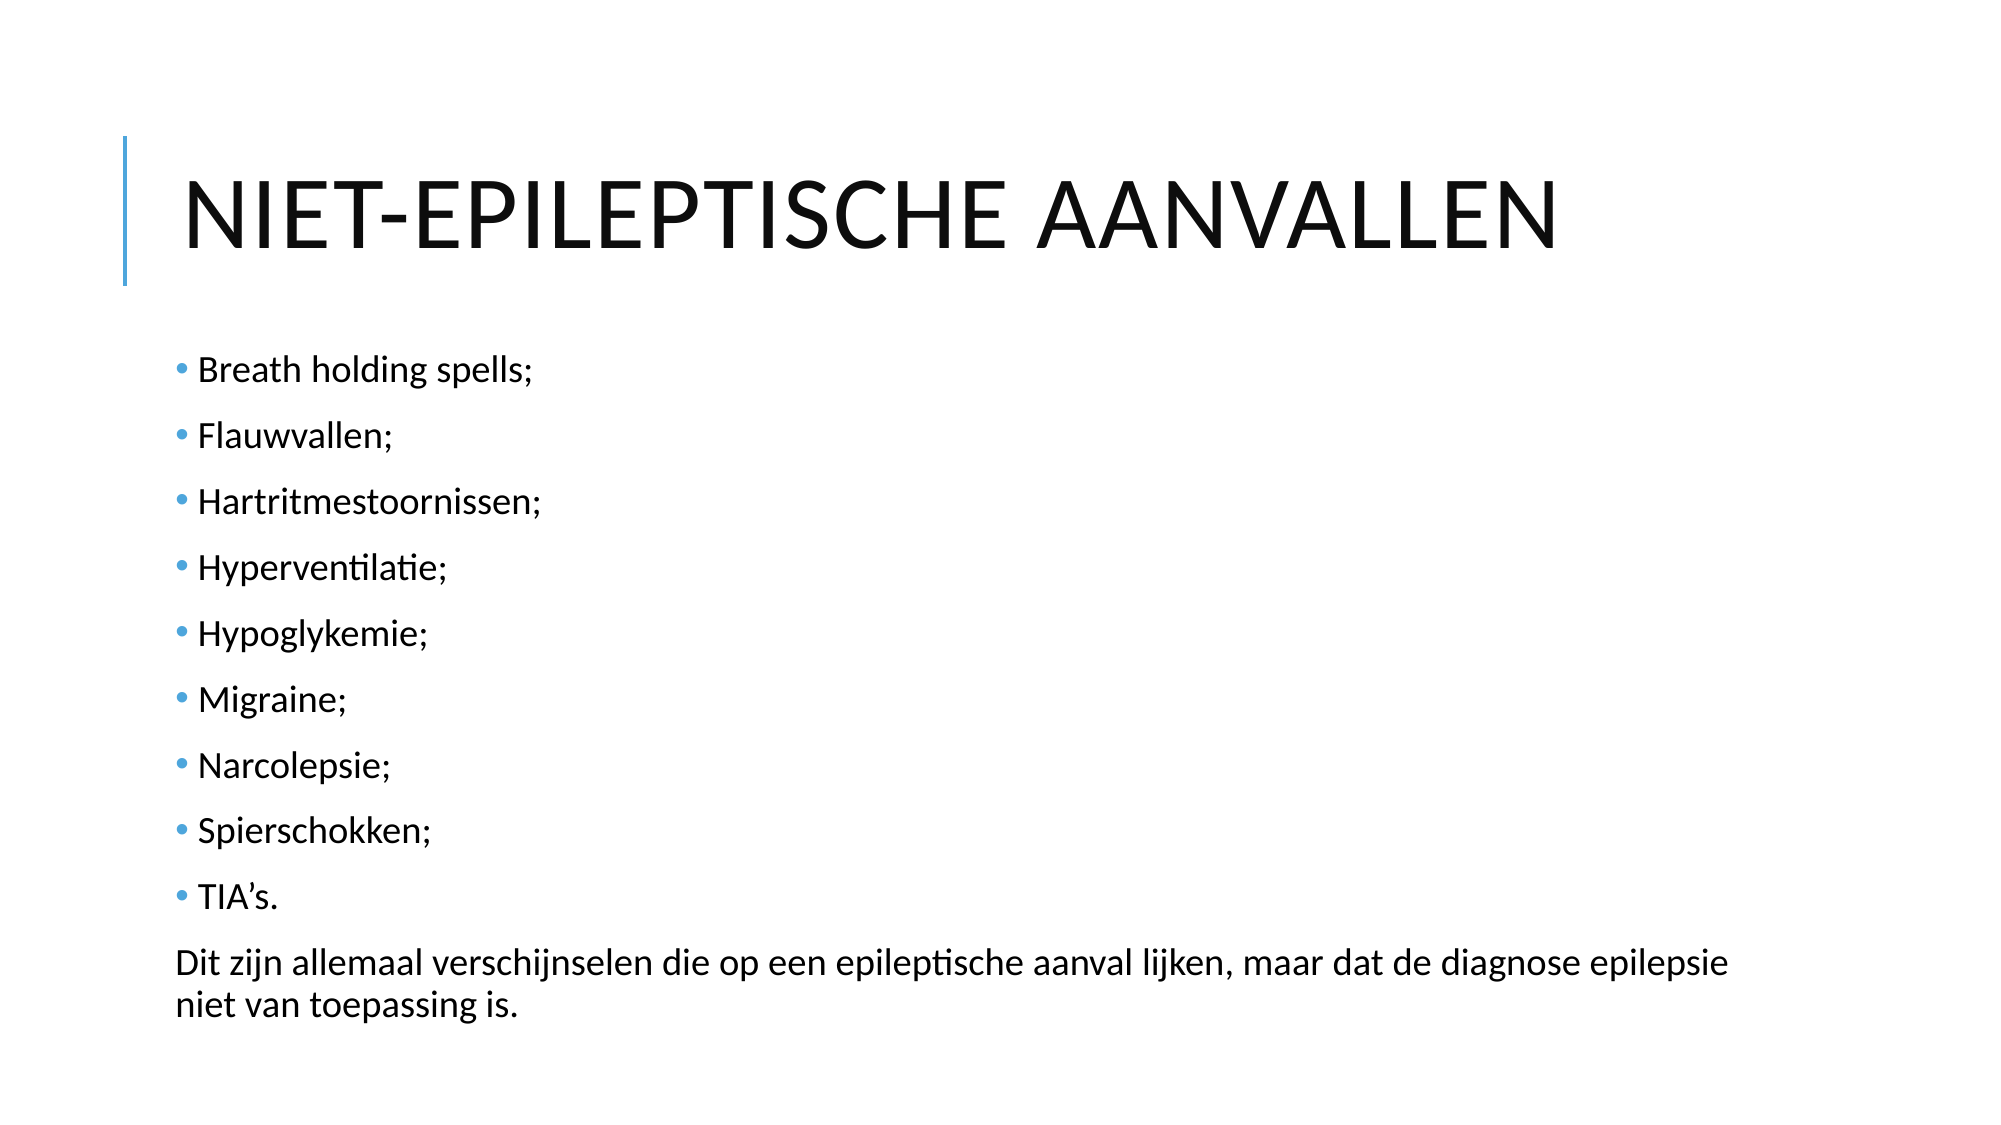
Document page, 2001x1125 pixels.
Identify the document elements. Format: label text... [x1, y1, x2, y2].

list Breath holding spells; Flauwvallen; Hartritmestoornissen; Hyperventilatie; Hypoglykemie; Migraine; Narcolepsie; Spierschokken; TIA’s. Dit zijn allemaal verschijnselen die op een epileptische aanval lijken, maar dat de diagnose epilepsie niet van toepassing is. [168, 341, 1763, 1035]
title Niet-epileptische aanvallen [168, 96, 1812, 342]
